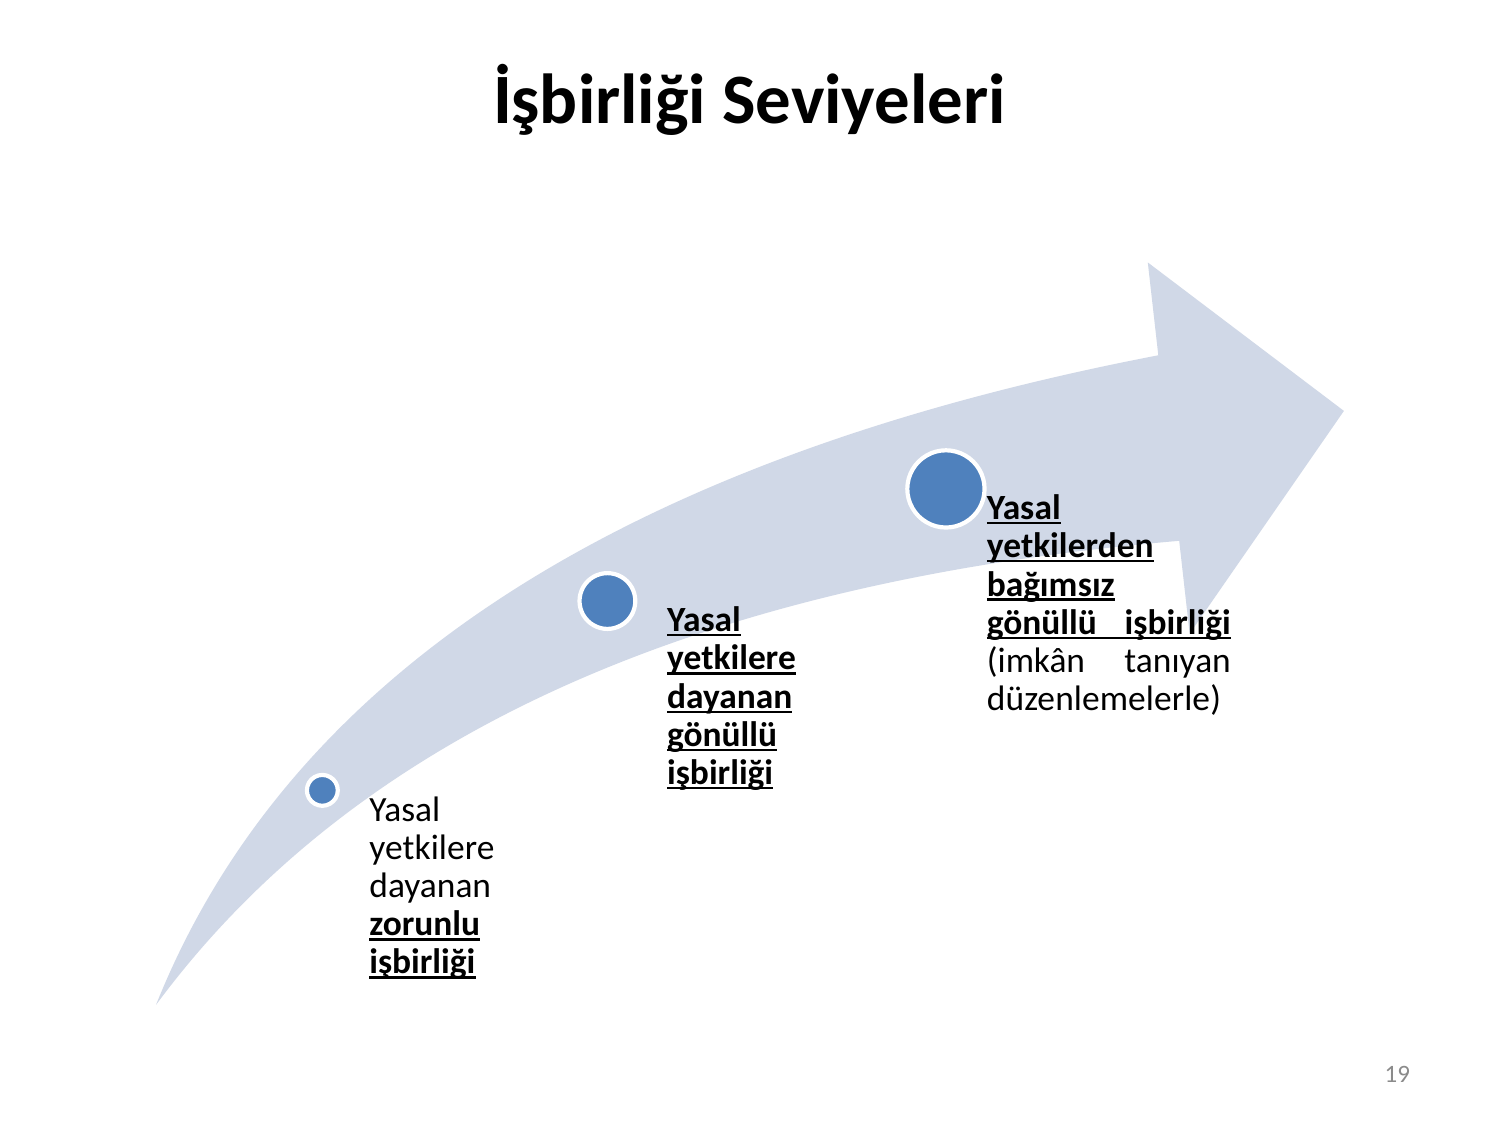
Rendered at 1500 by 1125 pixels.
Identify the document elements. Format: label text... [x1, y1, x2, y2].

title İşbirliği Seviyeleri [75, 45, 1425, 233]
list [74, 262, 1426, 1006]
slide_number 19 [1074, 1042, 1425, 1103]
